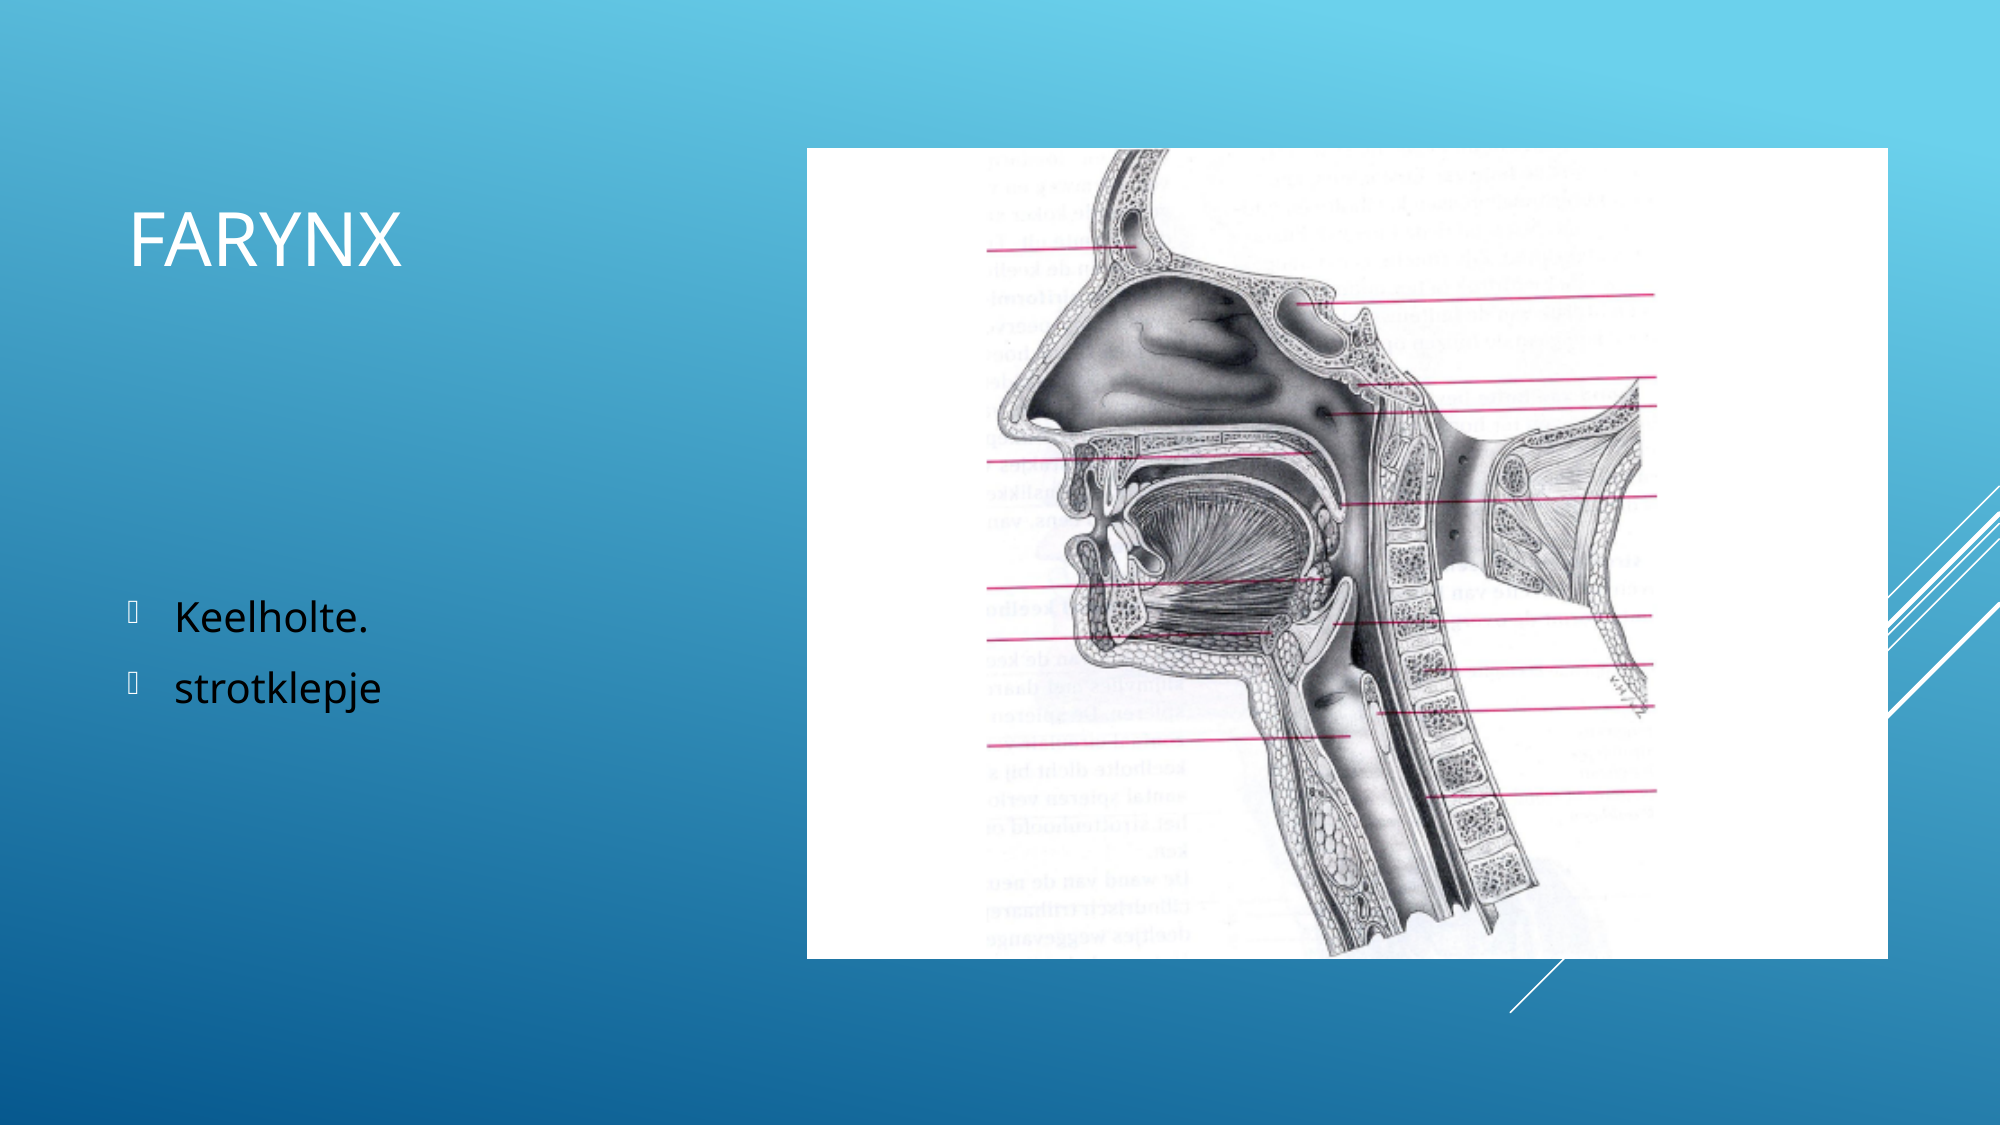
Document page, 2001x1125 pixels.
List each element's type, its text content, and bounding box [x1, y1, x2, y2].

list Keelholte. strotklepje [112, 389, 1513, 983]
title Farynx [112, 112, 1513, 360]
picture [807, 148, 1888, 959]
